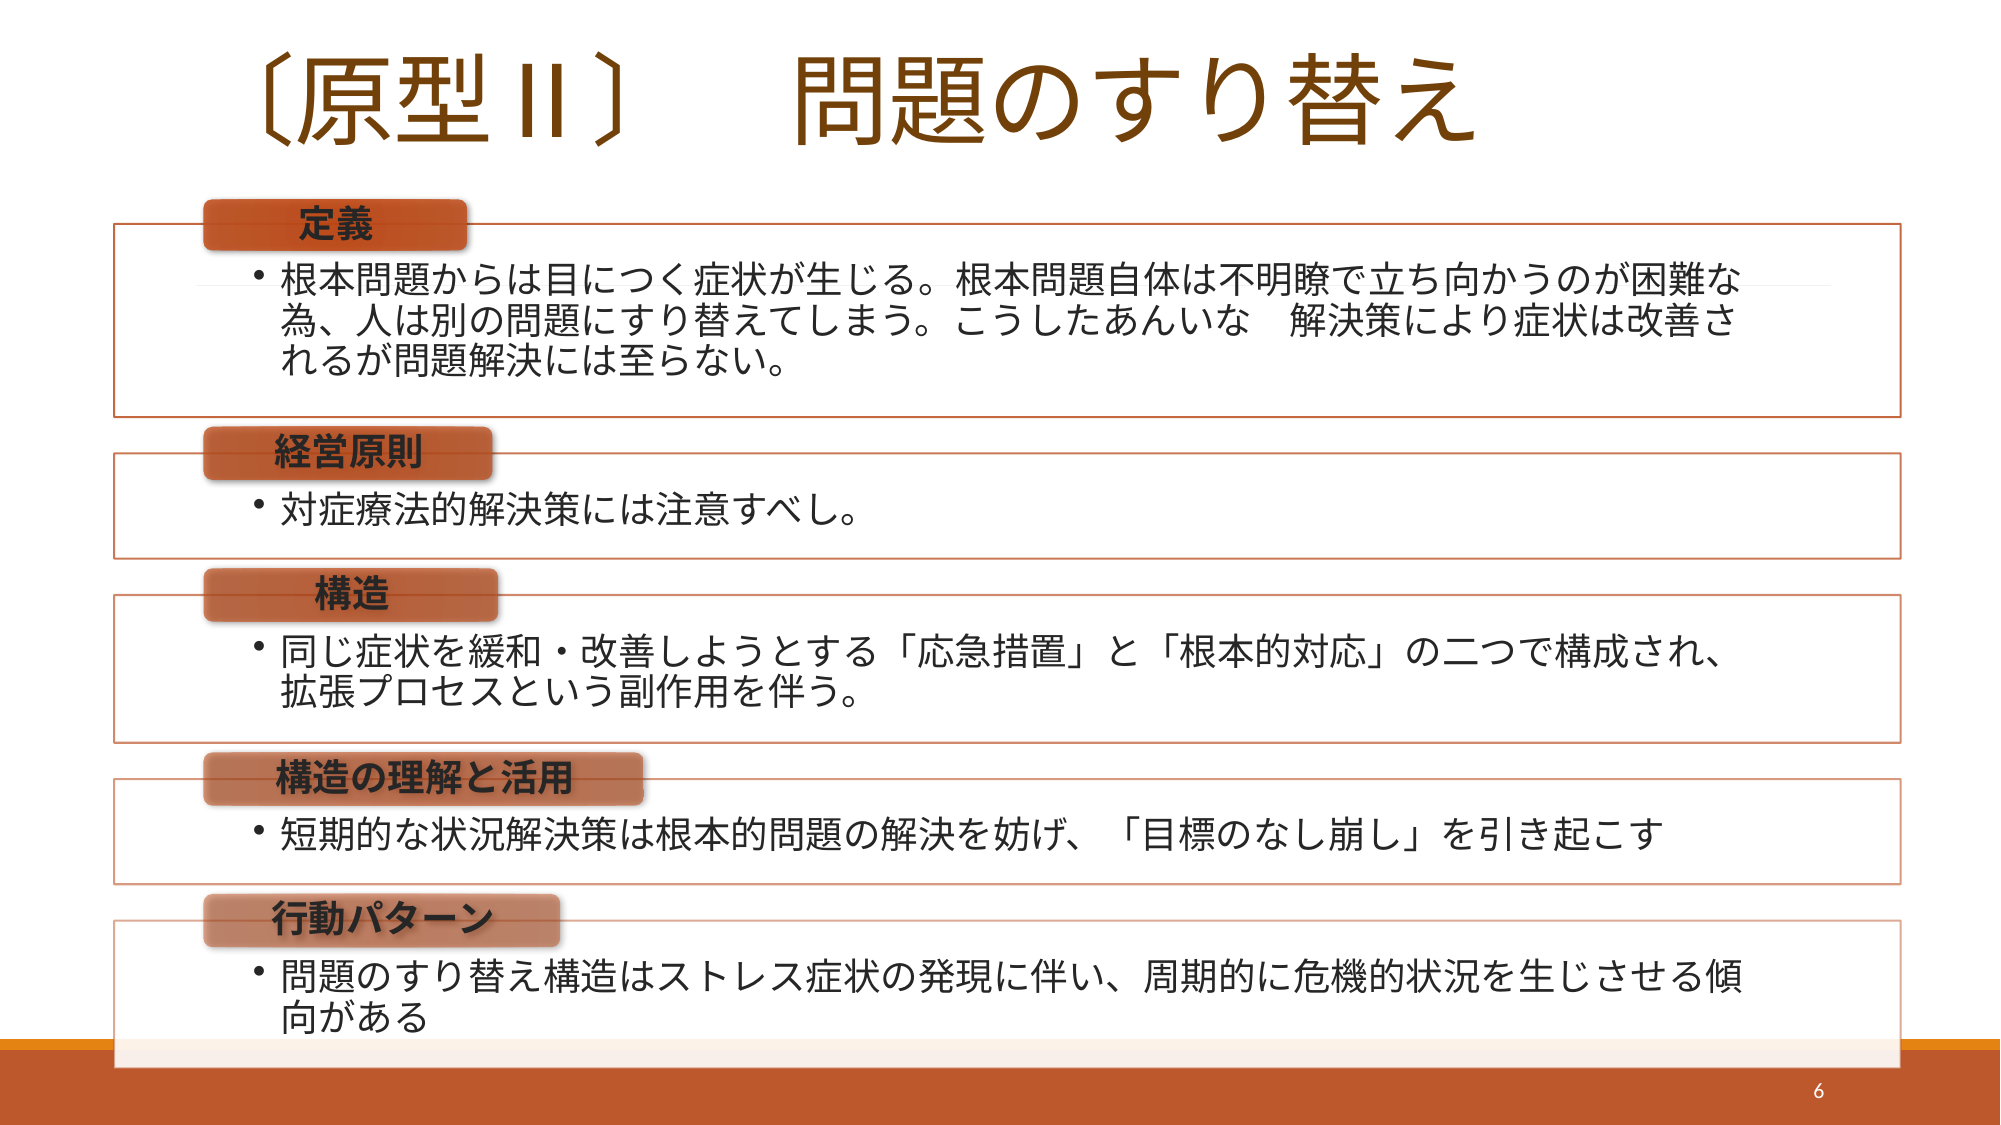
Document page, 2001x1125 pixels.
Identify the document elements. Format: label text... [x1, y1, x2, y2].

slide_number 6 [1624, 1085, 1840, 1120]
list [113, 190, 1902, 1078]
title 〔原型Ⅱ〕 問題のすり替え [180, 47, 1830, 188]
